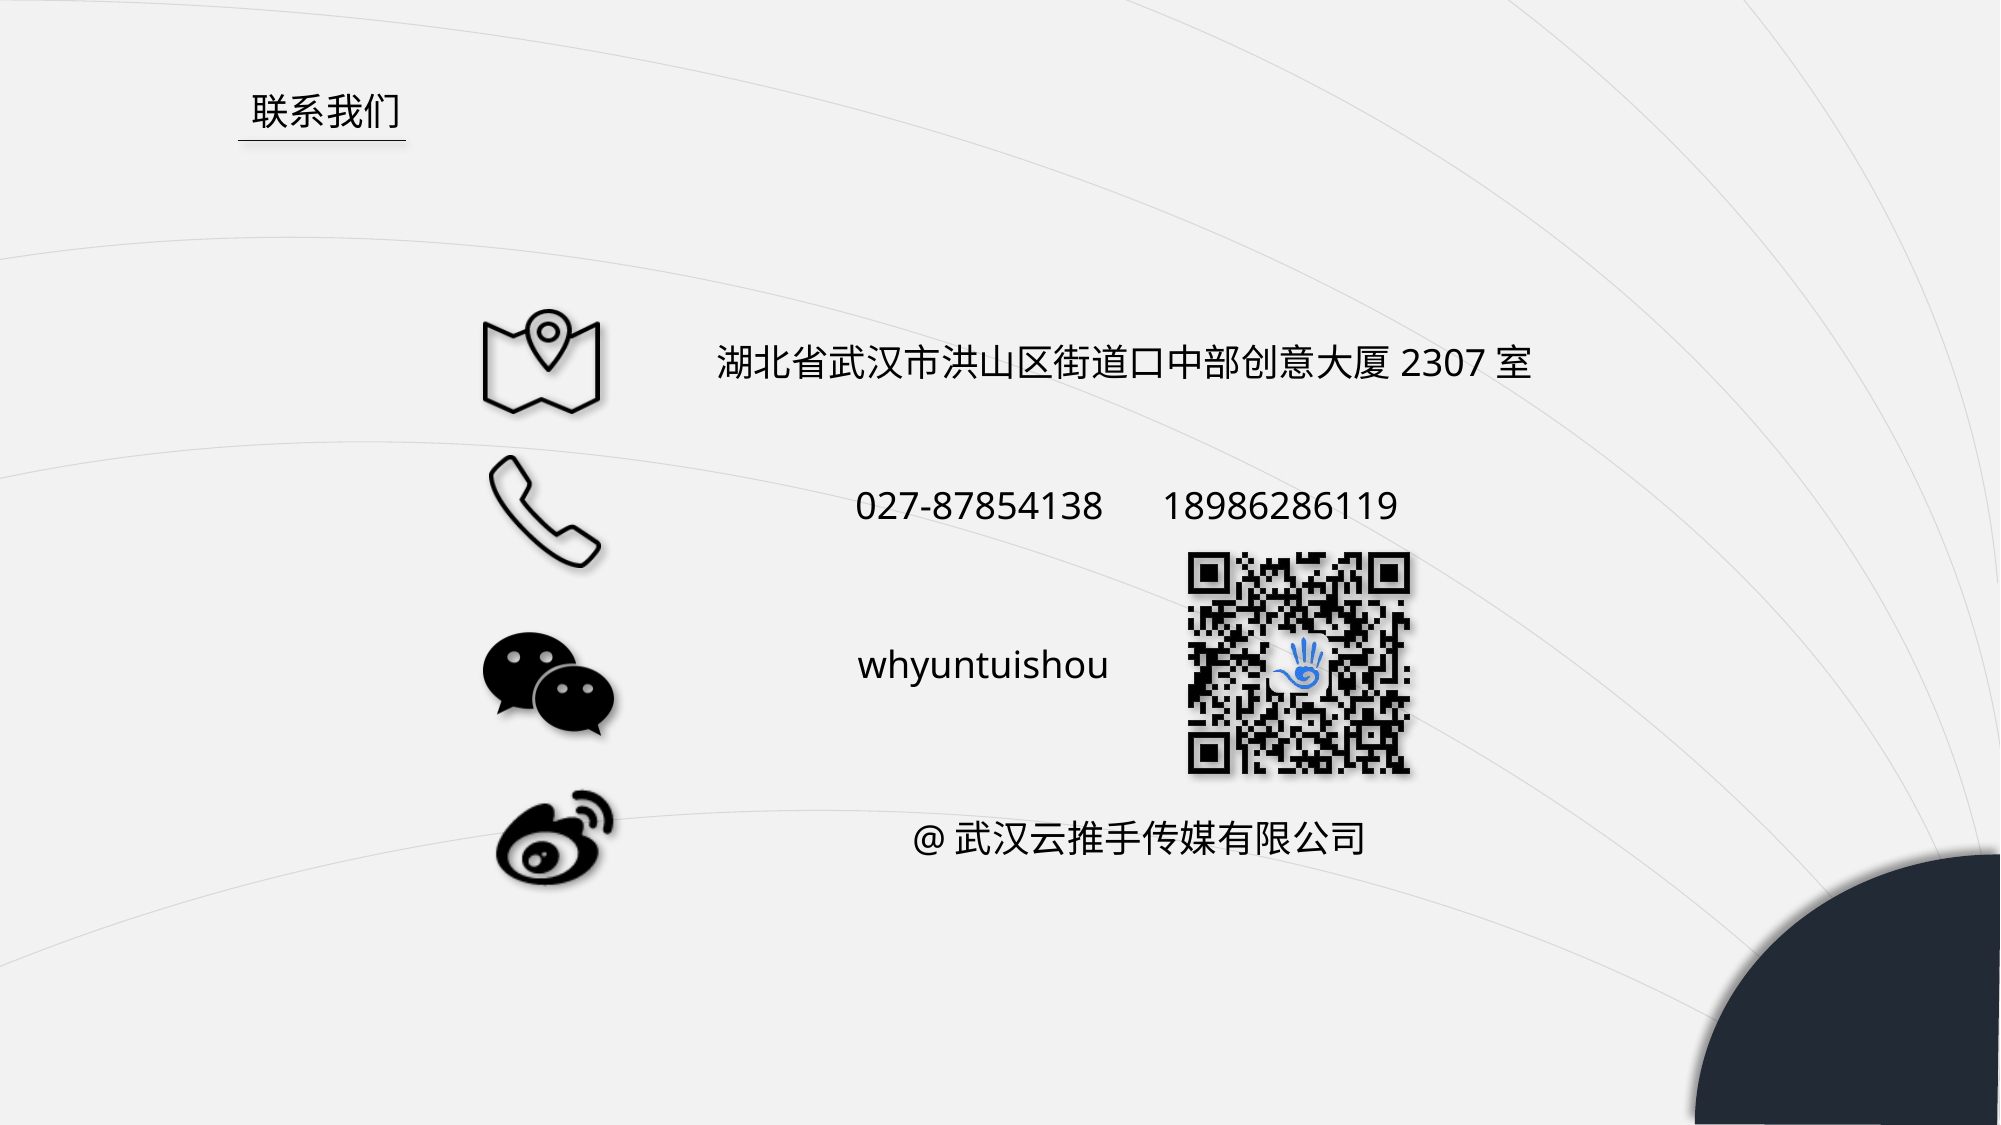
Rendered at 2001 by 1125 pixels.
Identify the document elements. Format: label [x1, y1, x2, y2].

picture [483, 309, 600, 414]
picture [483, 618, 614, 750]
picture [477, 760, 633, 916]
picture [1170, 534, 1427, 792]
text_box [0, 0, 2000, 1125]
picture [489, 455, 601, 568]
